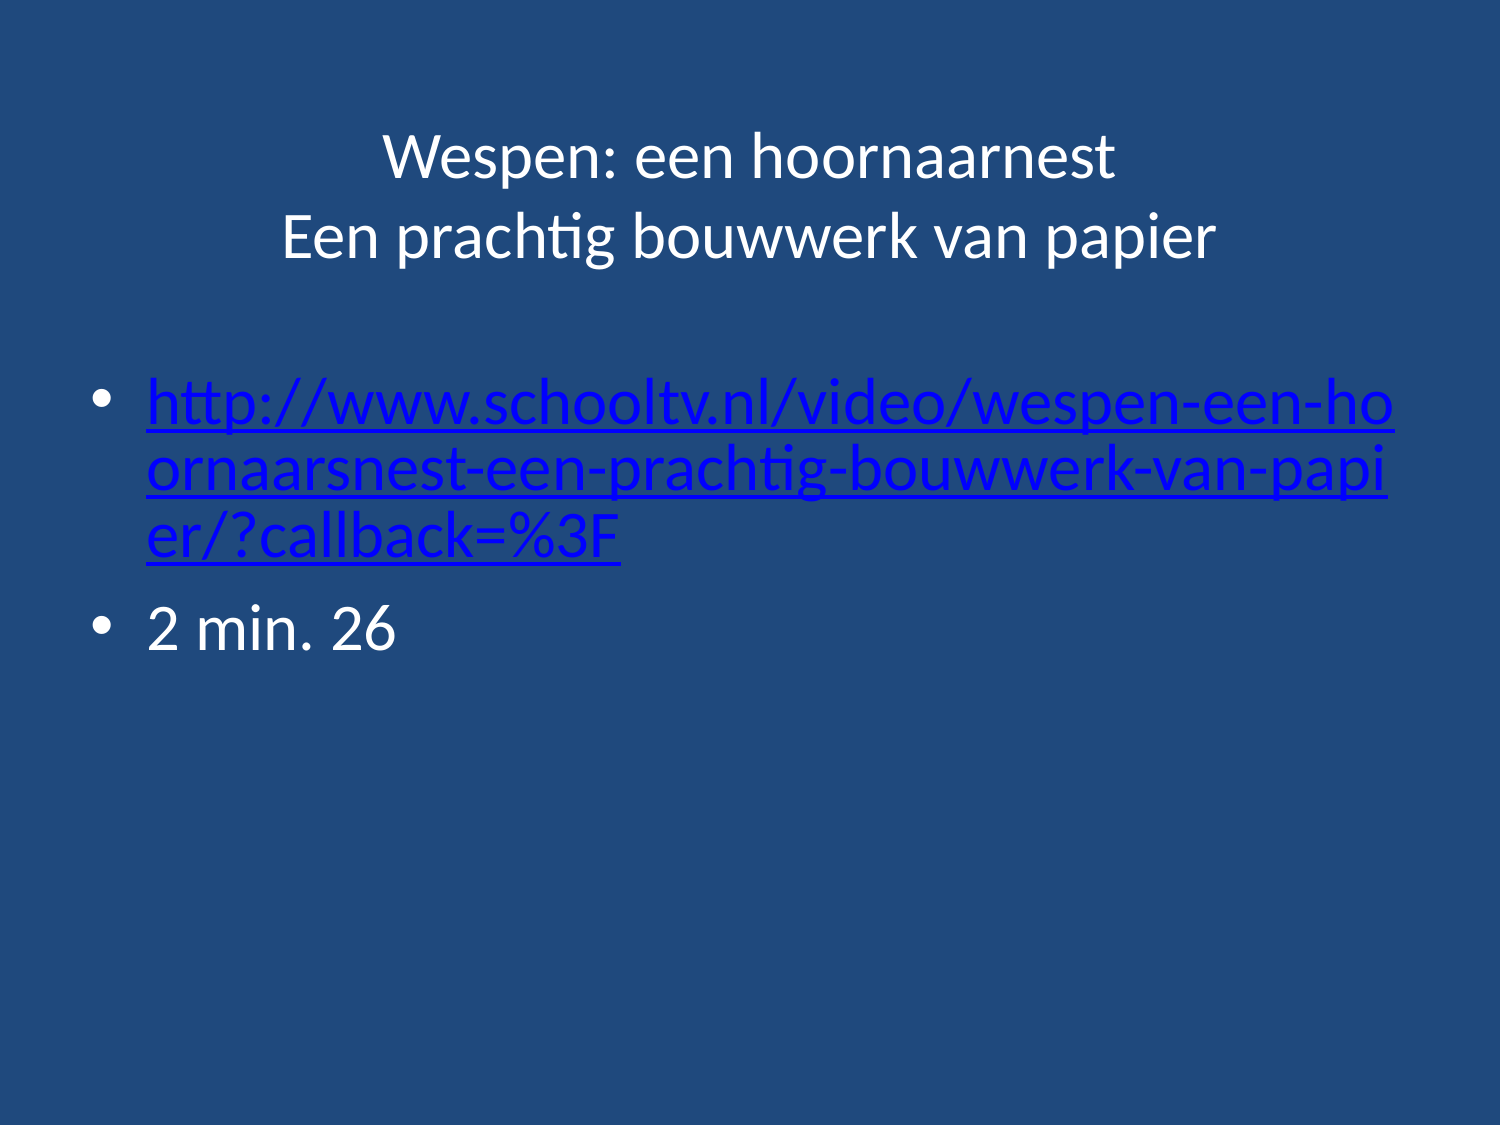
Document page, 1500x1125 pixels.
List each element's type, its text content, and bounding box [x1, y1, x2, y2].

title Wespen: een hoornaarnest Een prachtig bouwwerk van papier [75, 45, 1425, 339]
list http://www.schooltv.nl/video/wespen-een-hoornaarsnest-een-prachtig-bouwwerk-van-papier/?callback=%3F 2 min. 26 [75, 349, 1425, 1005]
